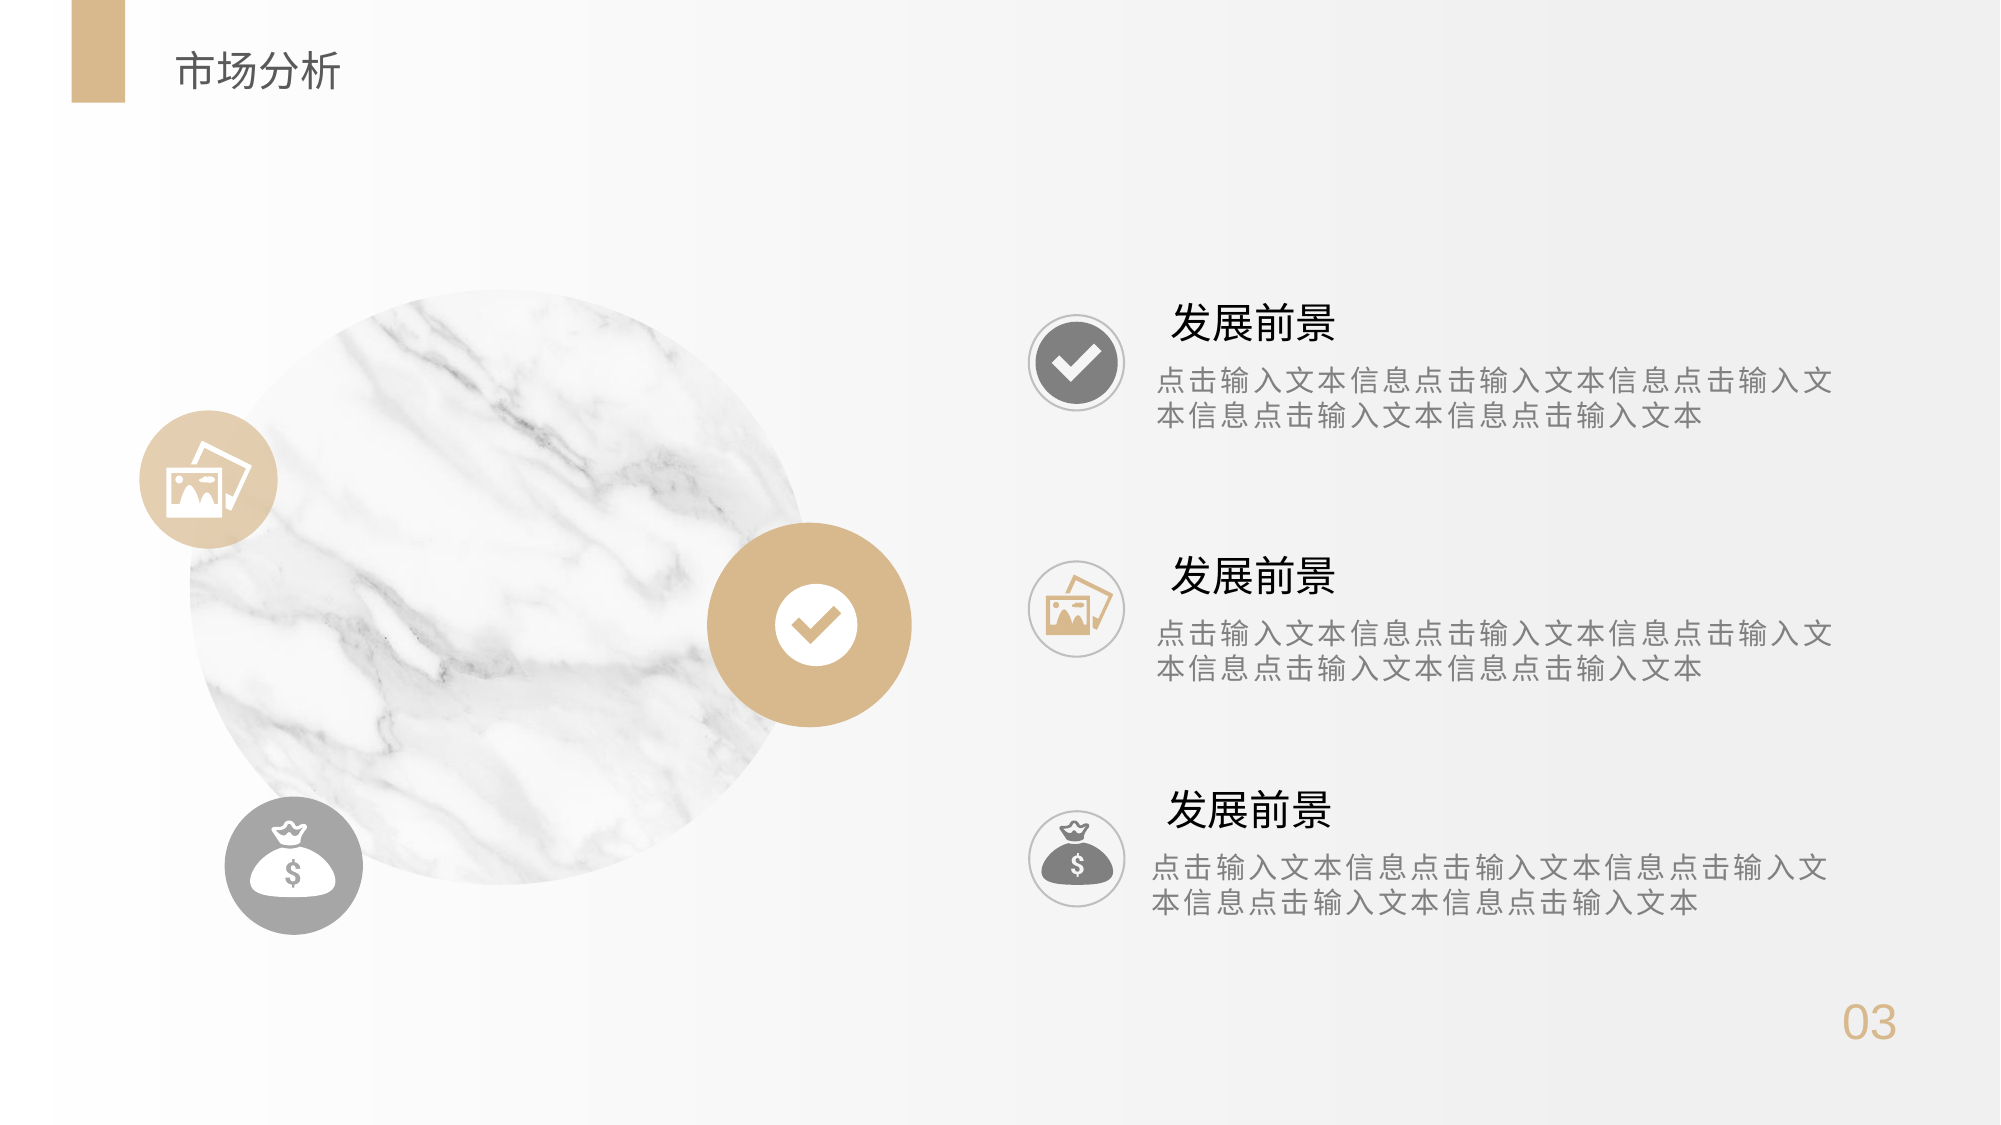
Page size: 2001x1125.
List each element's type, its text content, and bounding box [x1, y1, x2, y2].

text_box [1059, 820, 1090, 842]
text_box [1028, 810, 1126, 908]
text_box 点击输入文本信息点击输入文本信息点击输入文本信息点击输入文本信息点击输入文本 [1136, 841, 1864, 927]
picture [189, 289, 810, 885]
text_box [1035, 321, 1118, 404]
text_box 发展前景 [1155, 289, 1353, 355]
text_box 点击输入文本信息点击输入文本信息点击输入文本信息点击输入文本信息点击输入文本 [1141, 355, 1868, 440]
text_box [226, 885, 362, 936]
text_box [71, 0, 126, 104]
text_box [1027, 560, 1126, 658]
text_box 发展前景 [1151, 776, 1349, 841]
text_box 03 [1814, 982, 1925, 1057]
text_box [810, 583, 858, 667]
text_box [250, 885, 335, 898]
text_box 市场分析 [160, 37, 495, 102]
text_box 发展前景 [1155, 542, 1353, 607]
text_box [1045, 574, 1114, 636]
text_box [166, 441, 252, 518]
text_box [138, 412, 189, 547]
text_box 点击输入文本信息点击输入文本信息点击输入文本信息点击输入文本信息点击输入文本 [1141, 607, 1868, 693]
text_box [810, 521, 913, 729]
text_box [1041, 842, 1114, 885]
text_box [1027, 314, 1126, 412]
